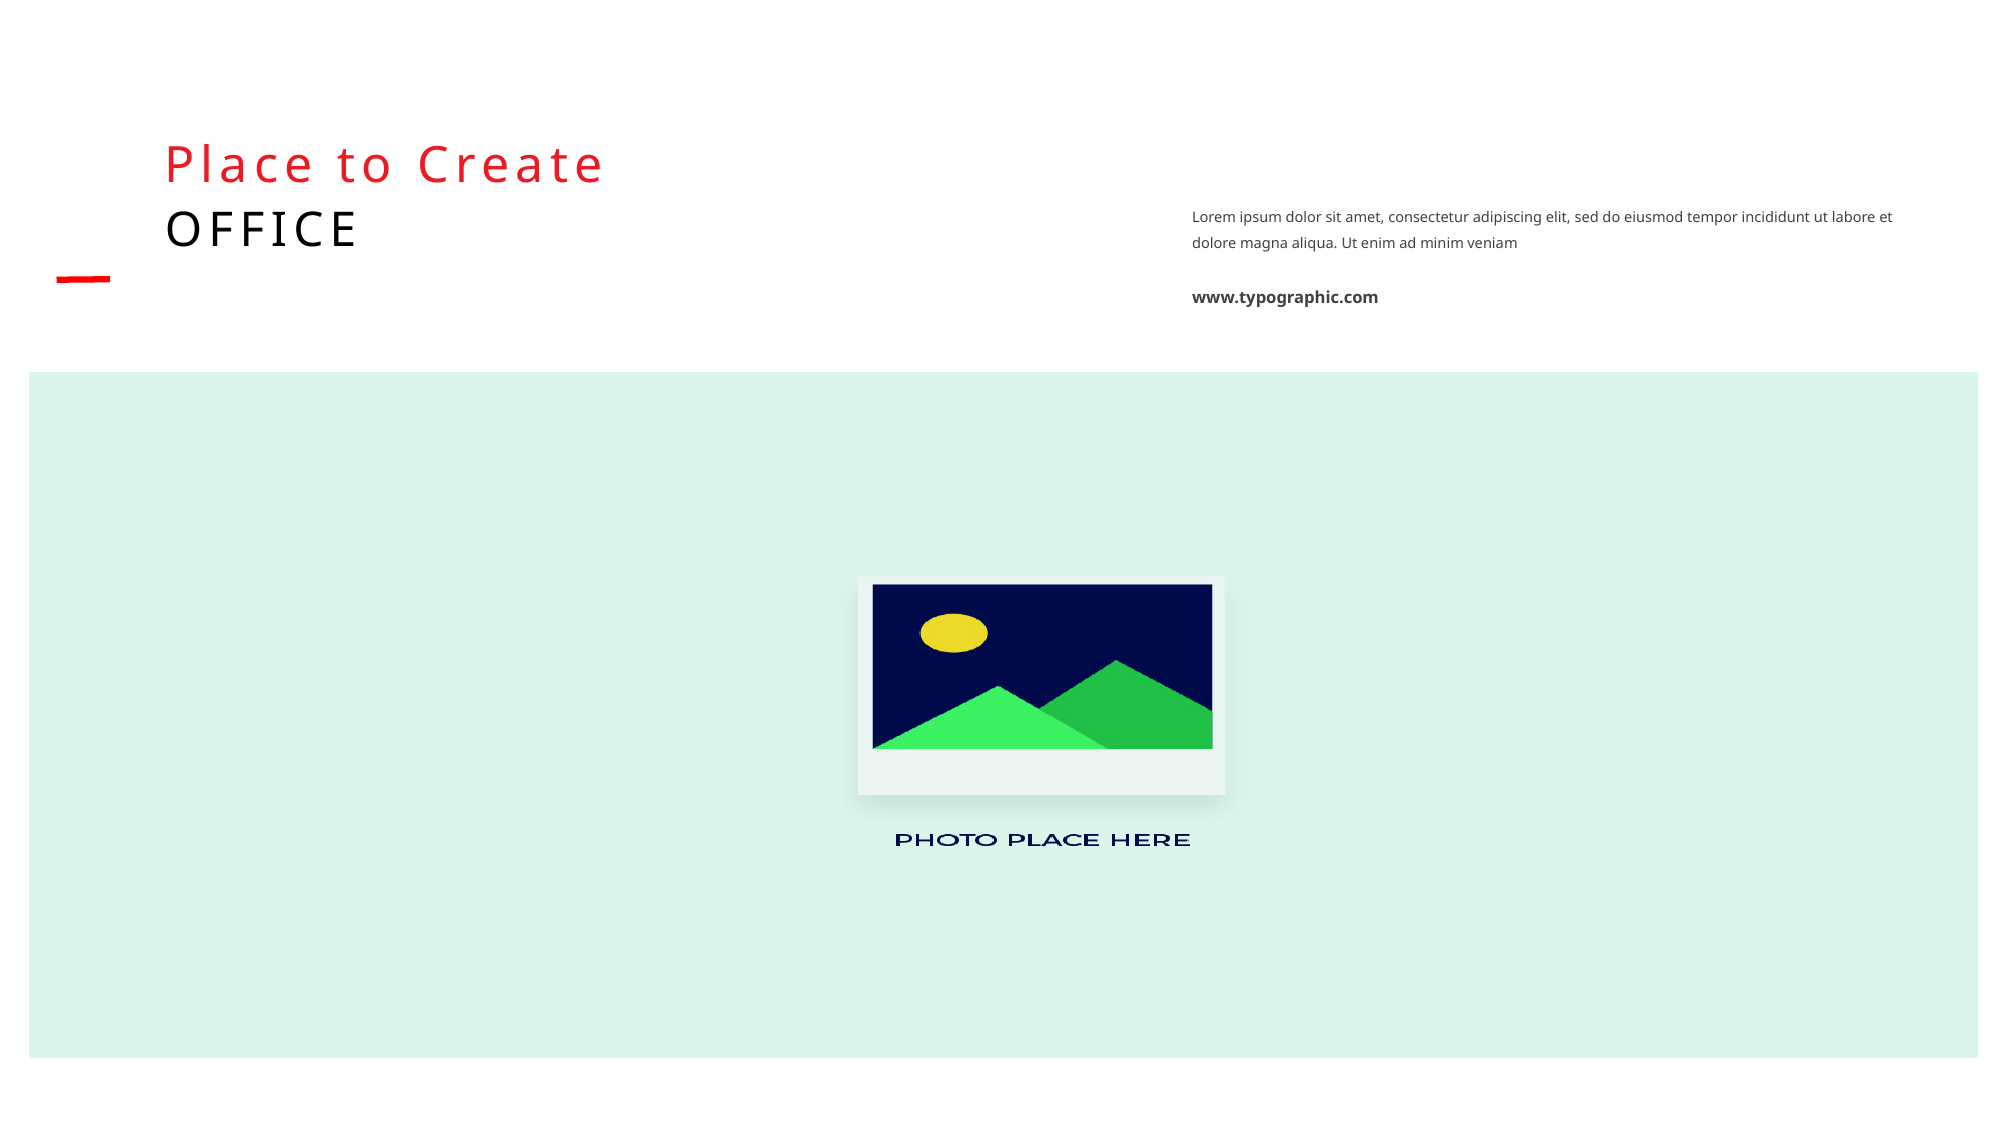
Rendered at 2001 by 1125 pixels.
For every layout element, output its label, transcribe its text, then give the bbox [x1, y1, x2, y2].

text_box [28, 372, 1979, 1059]
text_box OFFICE [149, 200, 449, 264]
text_box Lorem ipsum dolor sit amet, consectetur adipiscing elit, sed do eiusmod tempor incididunt ut labore et dolore magna aliqua. Ut enim ad minim veniam www.typographic.com [1177, 191, 1984, 315]
text_box Place to Create [149, 124, 775, 200]
